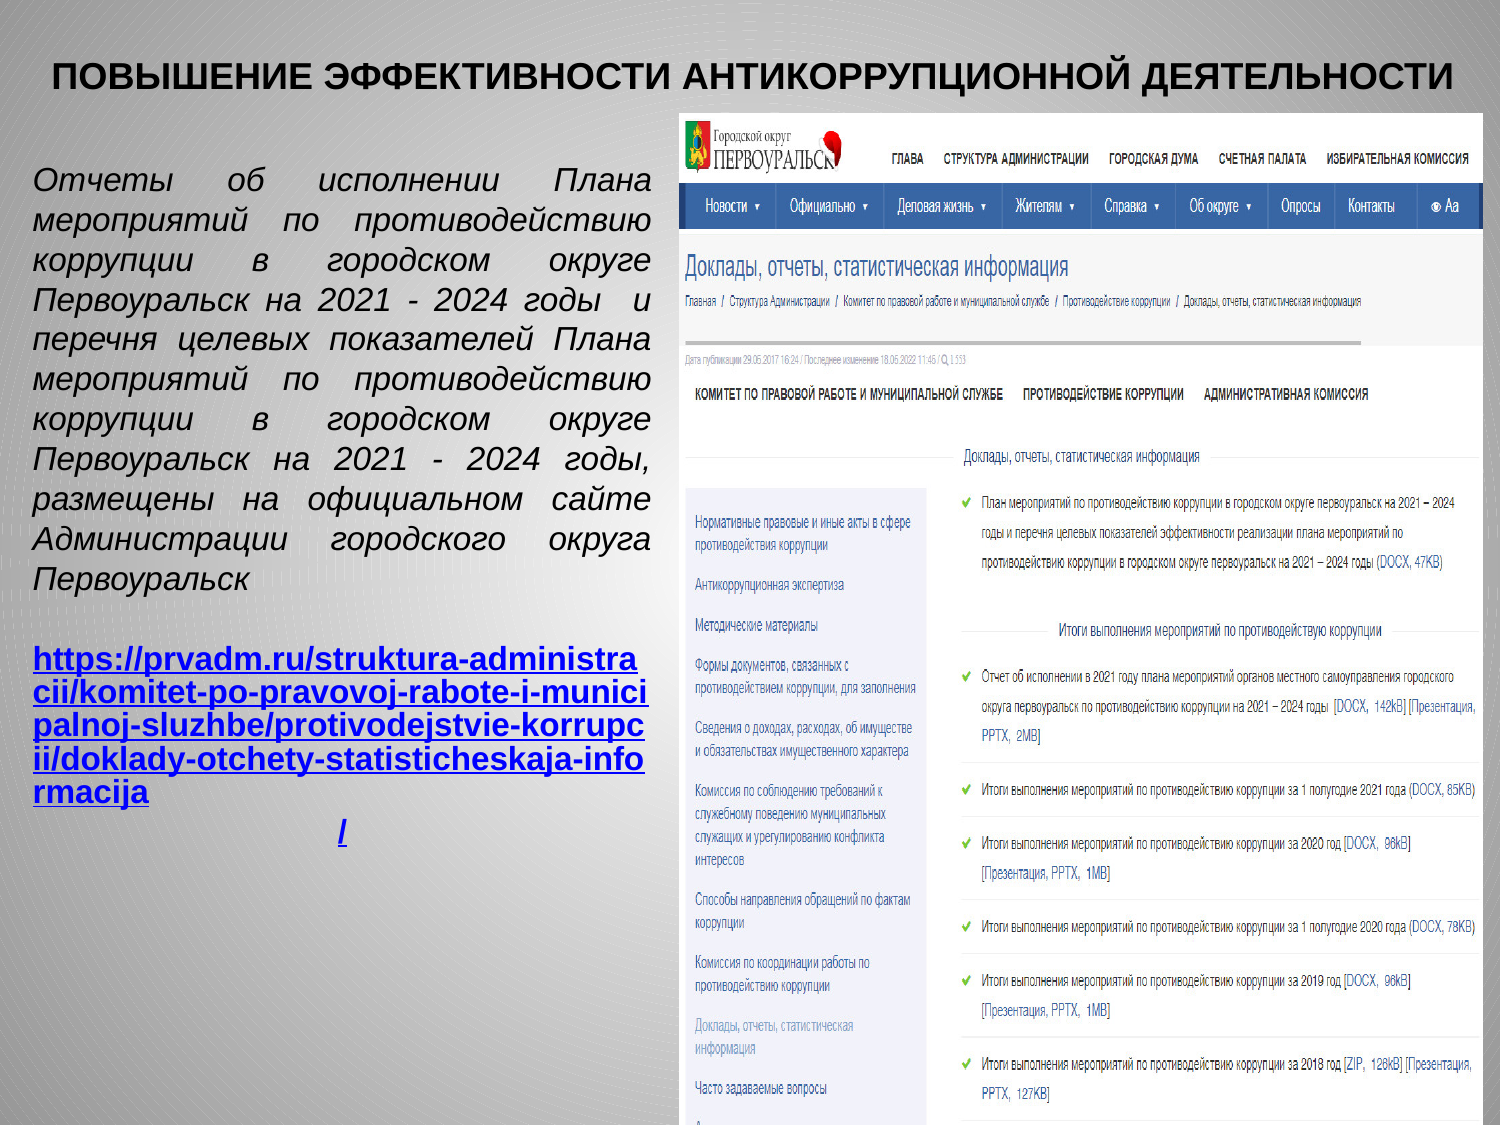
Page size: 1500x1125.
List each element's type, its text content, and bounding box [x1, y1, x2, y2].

title ПОВЫШЕНИЕ ЭФФЕКТИВНОСТИ АНТИКОРРУПЦИОННОЙ ДЕЯТЕЛЬНОСТИ [12, 0, 1495, 149]
list Отчеты об исполнении Плана мероприятий по противодействию коррупции в городском округе Первоуральск на 2021 - 2024 годы и перечня целевых показателей Плана мероприятий по противодействию коррупции в городском округе Первоуральск на 2021 - 2024 годы, размещены на официальном сайте Администрации городского округа Первоуральск https://prvadm.ru/struktura-administracii/komitet-po-pravovoj-rabote-i-municipalnoj-sluzhbe/protivodejstvie-korrupcii/doklady-otchety-statisticheskaja-informacija/ [17, 150, 668, 893]
picture [678, 113, 1483, 1125]
